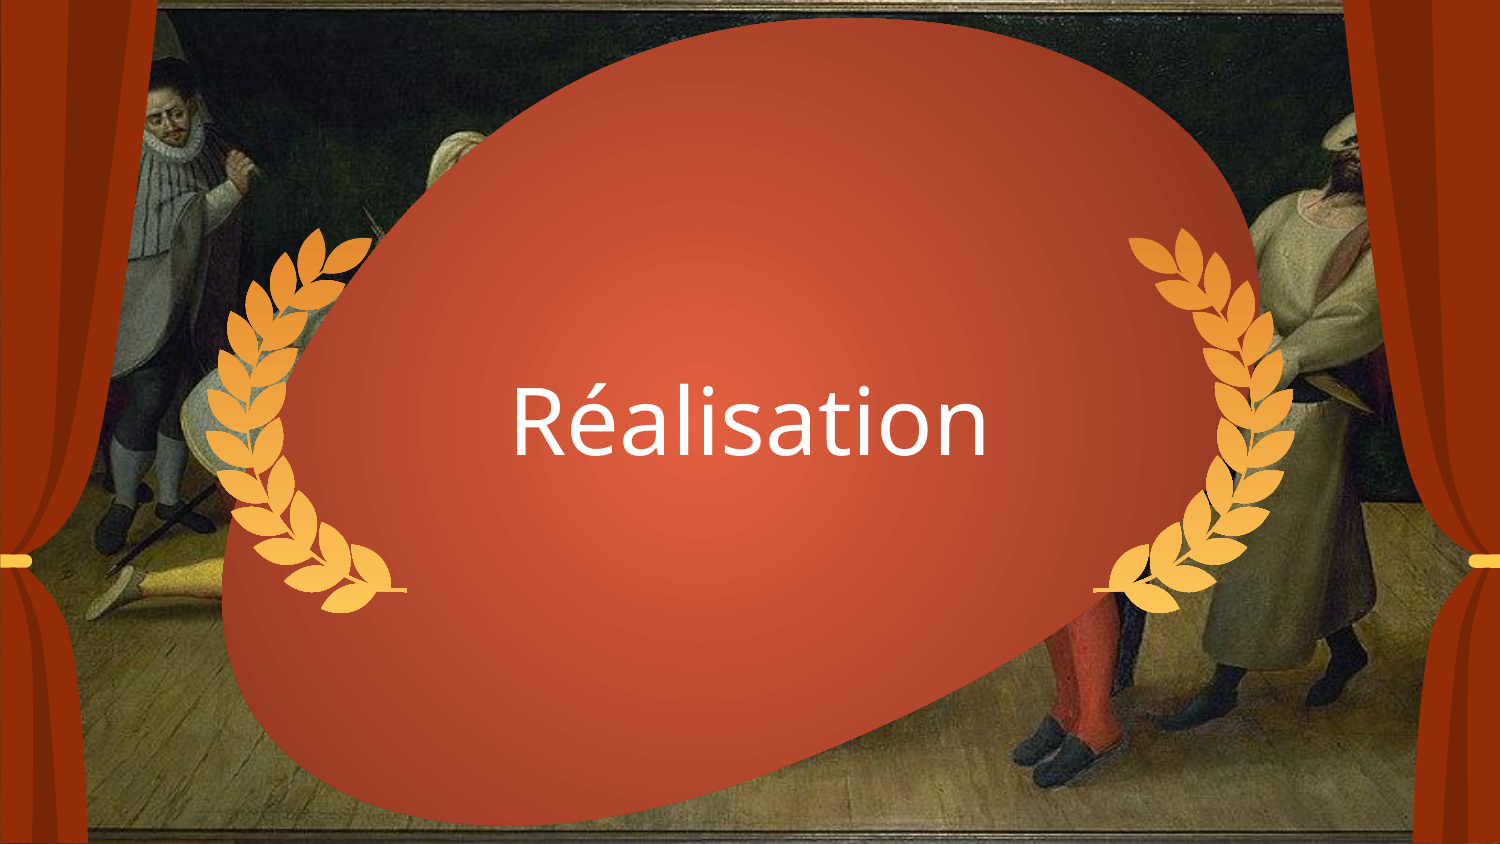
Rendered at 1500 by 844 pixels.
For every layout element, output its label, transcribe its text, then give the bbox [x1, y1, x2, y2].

text_box [234, 499, 272, 512]
text_box [1248, 363, 1255, 378]
text_box [1093, 227, 1296, 613]
picture [28, 0, 1472, 844]
text_box [222, 516, 1106, 826]
text_box [1131, 250, 1250, 558]
text_box [205, 227, 408, 613]
title Réalisation [369, 241, 1131, 595]
text_box [245, 468, 257, 480]
text_box [381, 18, 1260, 325]
text_box [259, 256, 369, 582]
